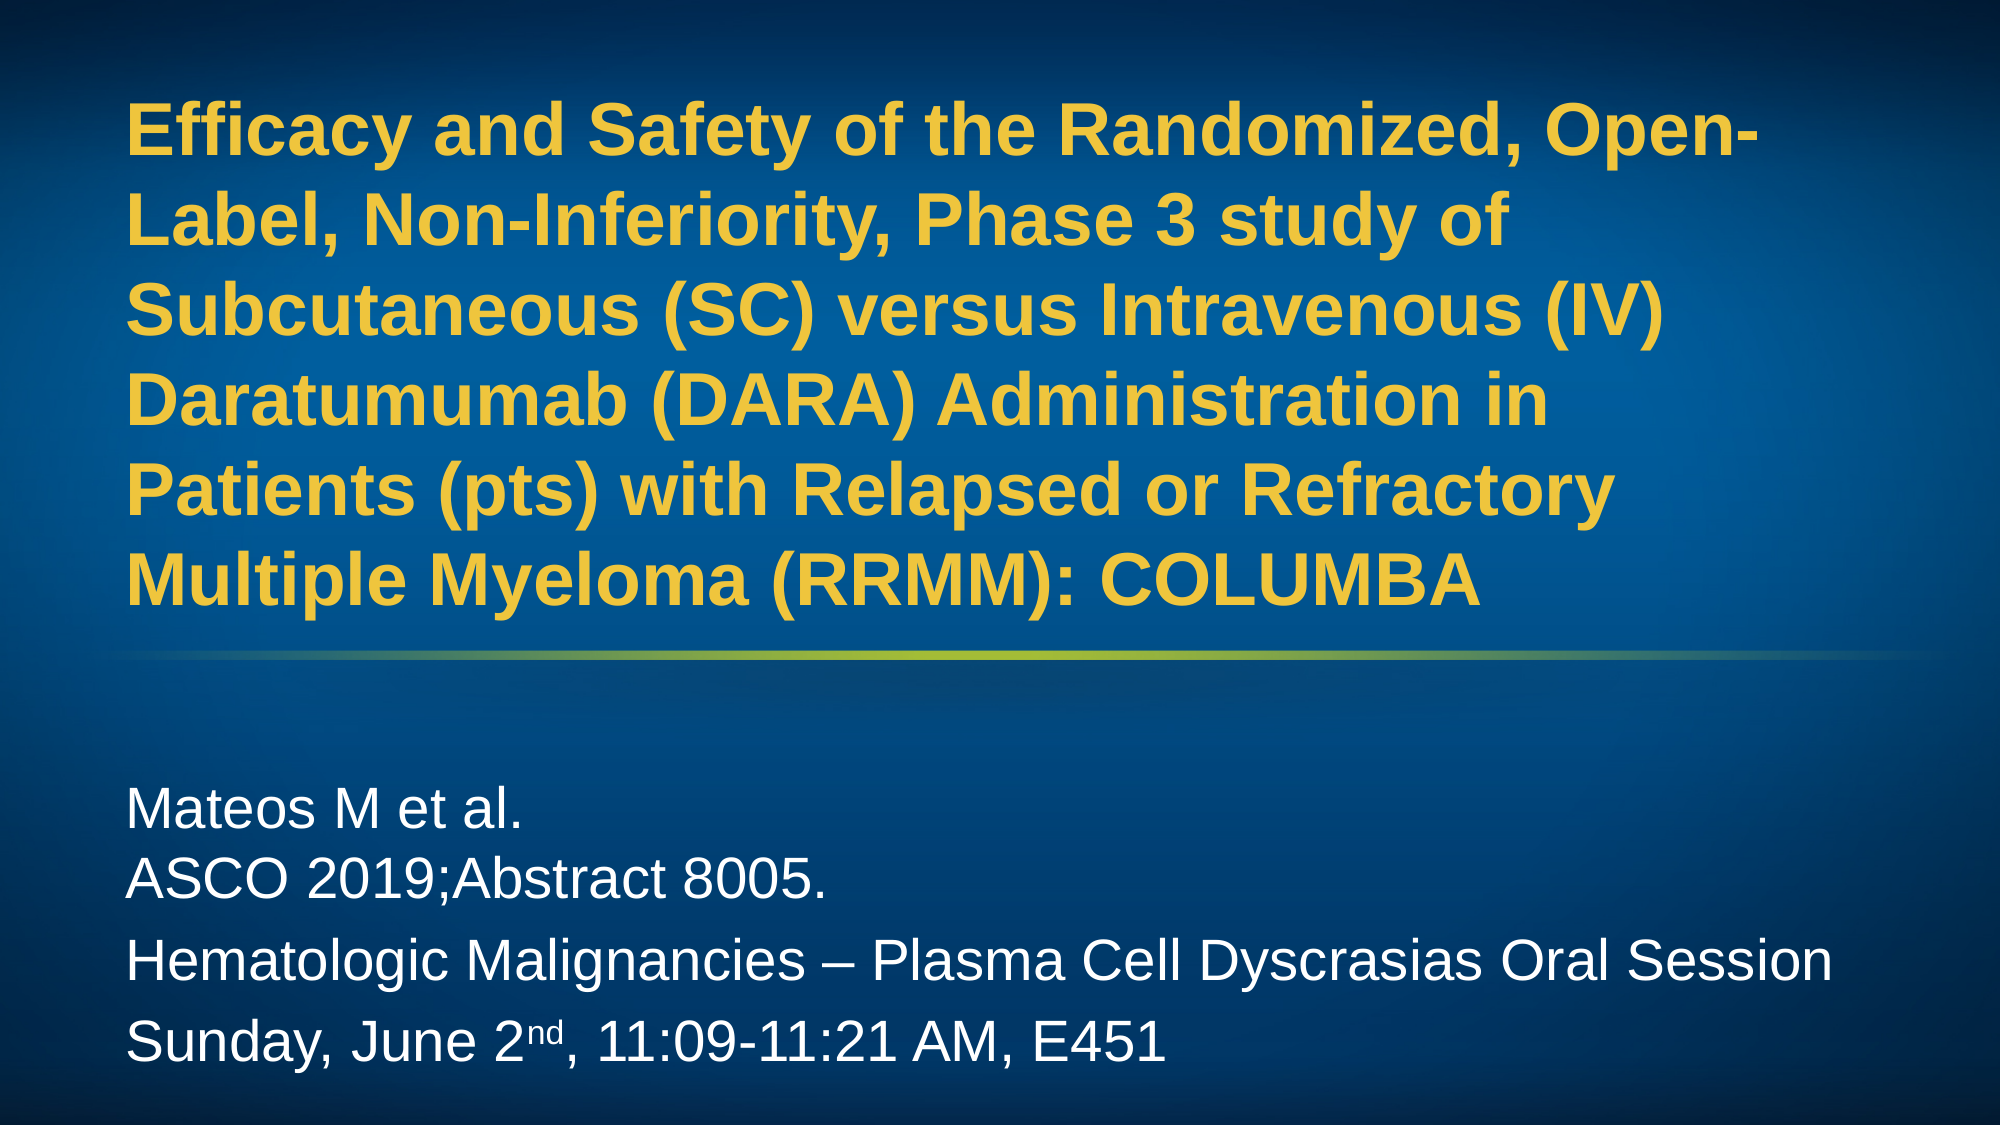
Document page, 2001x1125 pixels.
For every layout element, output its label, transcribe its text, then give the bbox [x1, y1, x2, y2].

title Efficacy and Safety of the Randomized, Open-Label, Non-Inferiority, Phase 3 study of Subcutaneous (SC) versus Intravenous (IV) Daratumumab (DARA) Administration in Patients (pts) with Relapsed or Refractory Multiple Myeloma (RRMM): COLUMBA [110, 75, 1850, 625]
picture [0, 0, 2000, 1125]
subtitle Mateos M et al. ASCO 2019;Abstract 8005. Hematologic Malignancies – Plasma Cell Dyscrasias Oral Session Sunday, June 2nd, 11:09-11:21 AM, E451 [110, 762, 1890, 1050]
